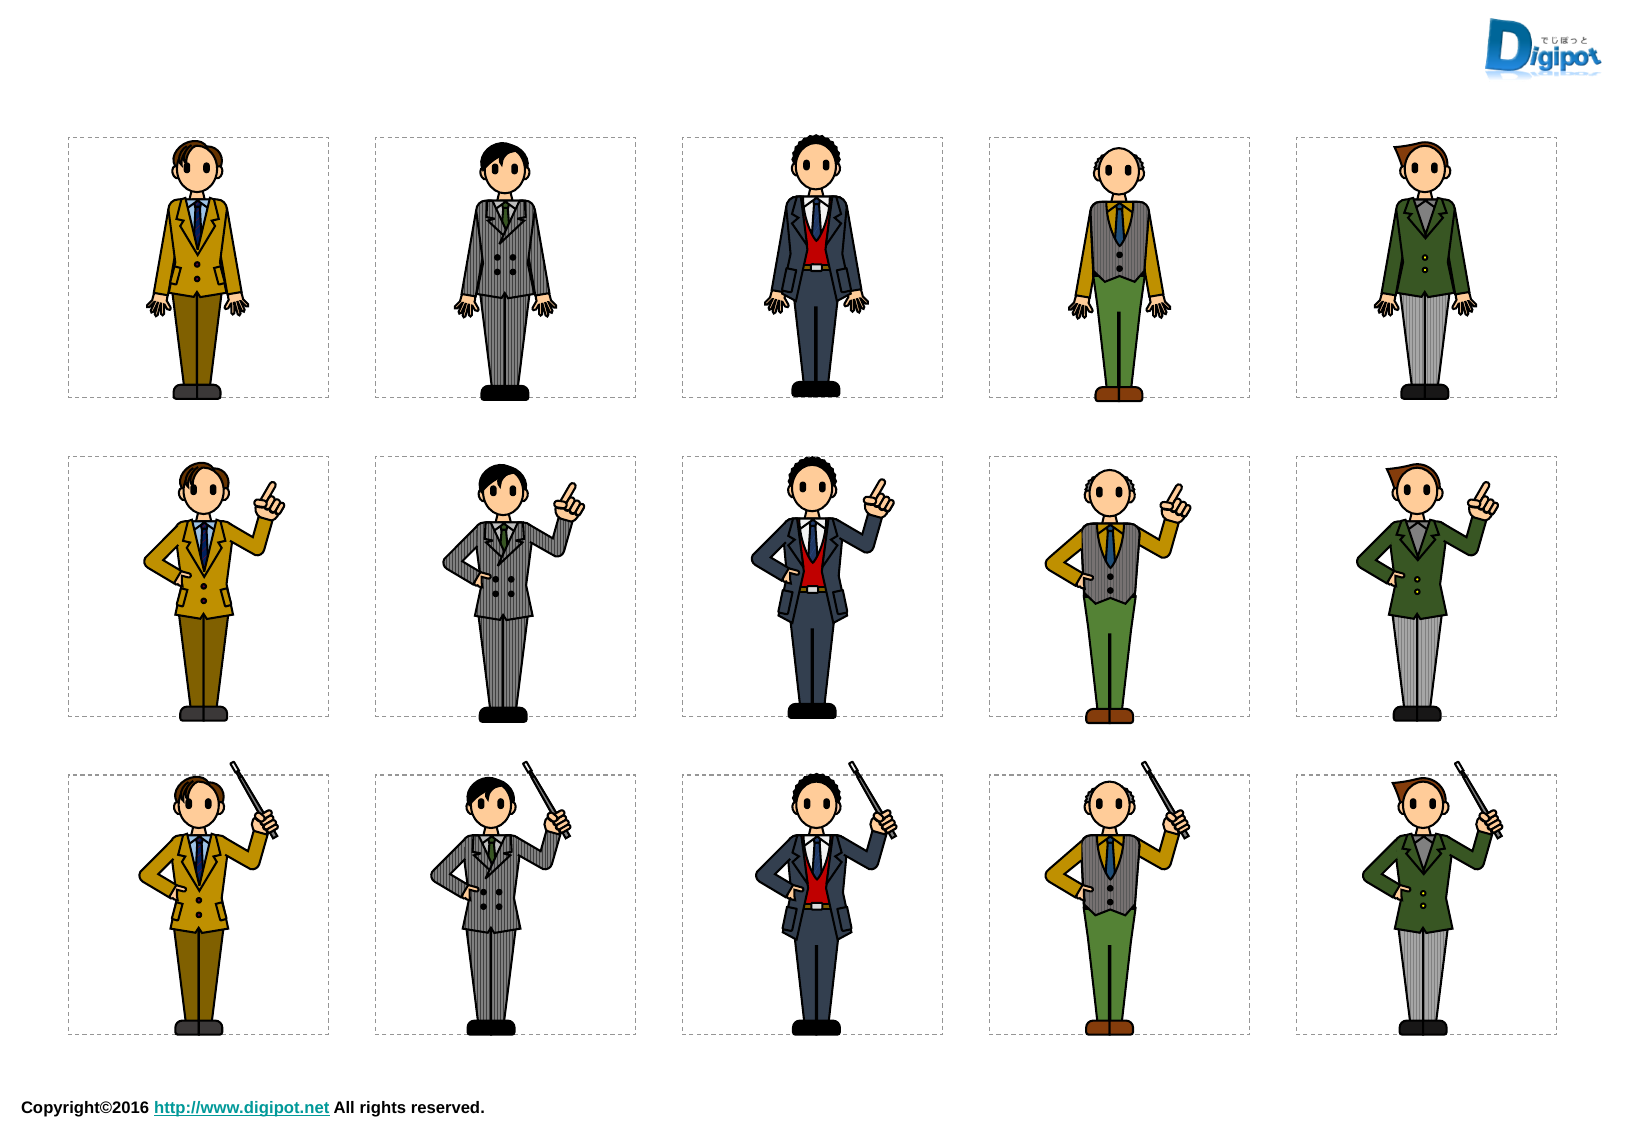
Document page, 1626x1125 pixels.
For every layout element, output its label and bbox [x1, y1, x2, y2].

text_box [758, 756, 895, 1035]
text_box [455, 144, 556, 401]
text_box [754, 456, 895, 719]
picture [1485, 18, 1602, 82]
text_box [1048, 756, 1188, 1035]
text_box [765, 135, 868, 397]
text_box [434, 756, 569, 1035]
text_box [142, 756, 276, 1035]
text_box [1365, 756, 1501, 1035]
text_box [1048, 469, 1191, 724]
text_box [147, 463, 285, 721]
text_box [1359, 463, 1499, 721]
text_box [1069, 147, 1170, 402]
text_box [147, 141, 248, 400]
text_box [1375, 142, 1476, 400]
text_box [446, 466, 585, 723]
